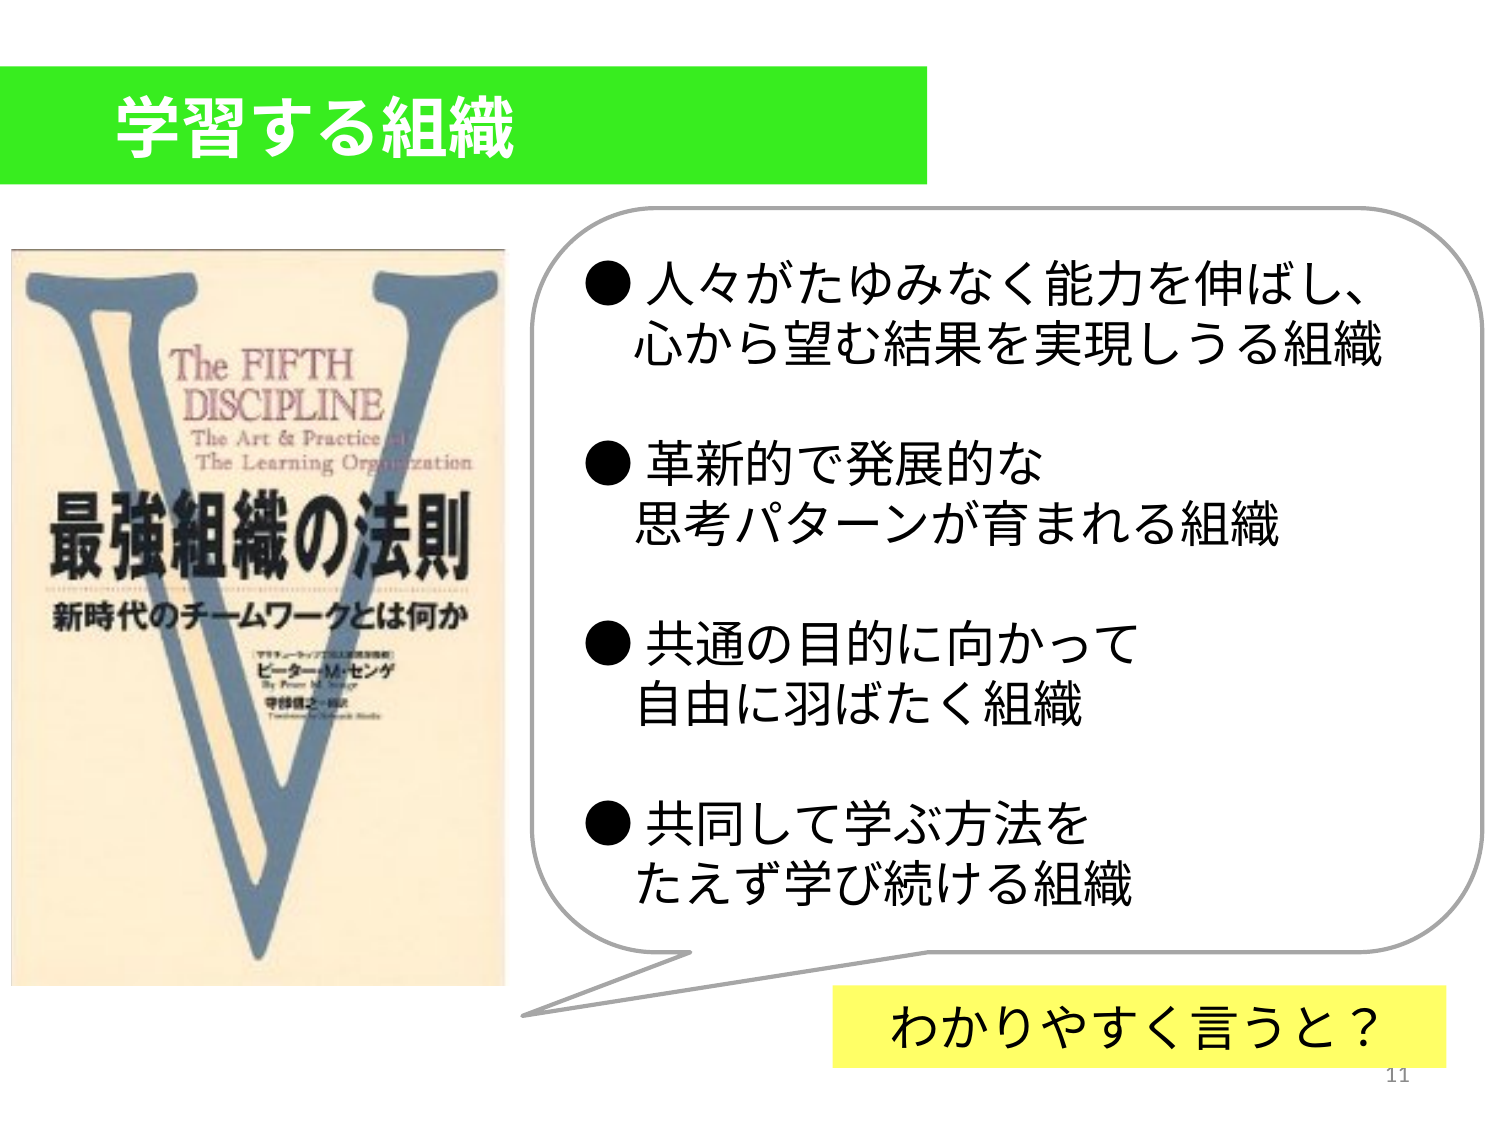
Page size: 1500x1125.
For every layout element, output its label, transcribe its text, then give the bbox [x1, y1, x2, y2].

picture [11, 243, 510, 986]
text_box ●人々がたゆみなく能力を伸ばし、 心から望む結果を実現しうる組織 ●革新的で発展的な 思考パターンが育まれる組織 ●共通の目的に向かって 自由に羽ばたく組織 ●共同して学ぶ方法を たえず学び続ける組織 [520, 206, 1485, 1018]
slide_number 11 [1074, 1070, 1425, 1103]
text_box 学習する組織 [0, 64, 929, 186]
text_box わかりやすく言うと？ [831, 983, 1448, 1070]
